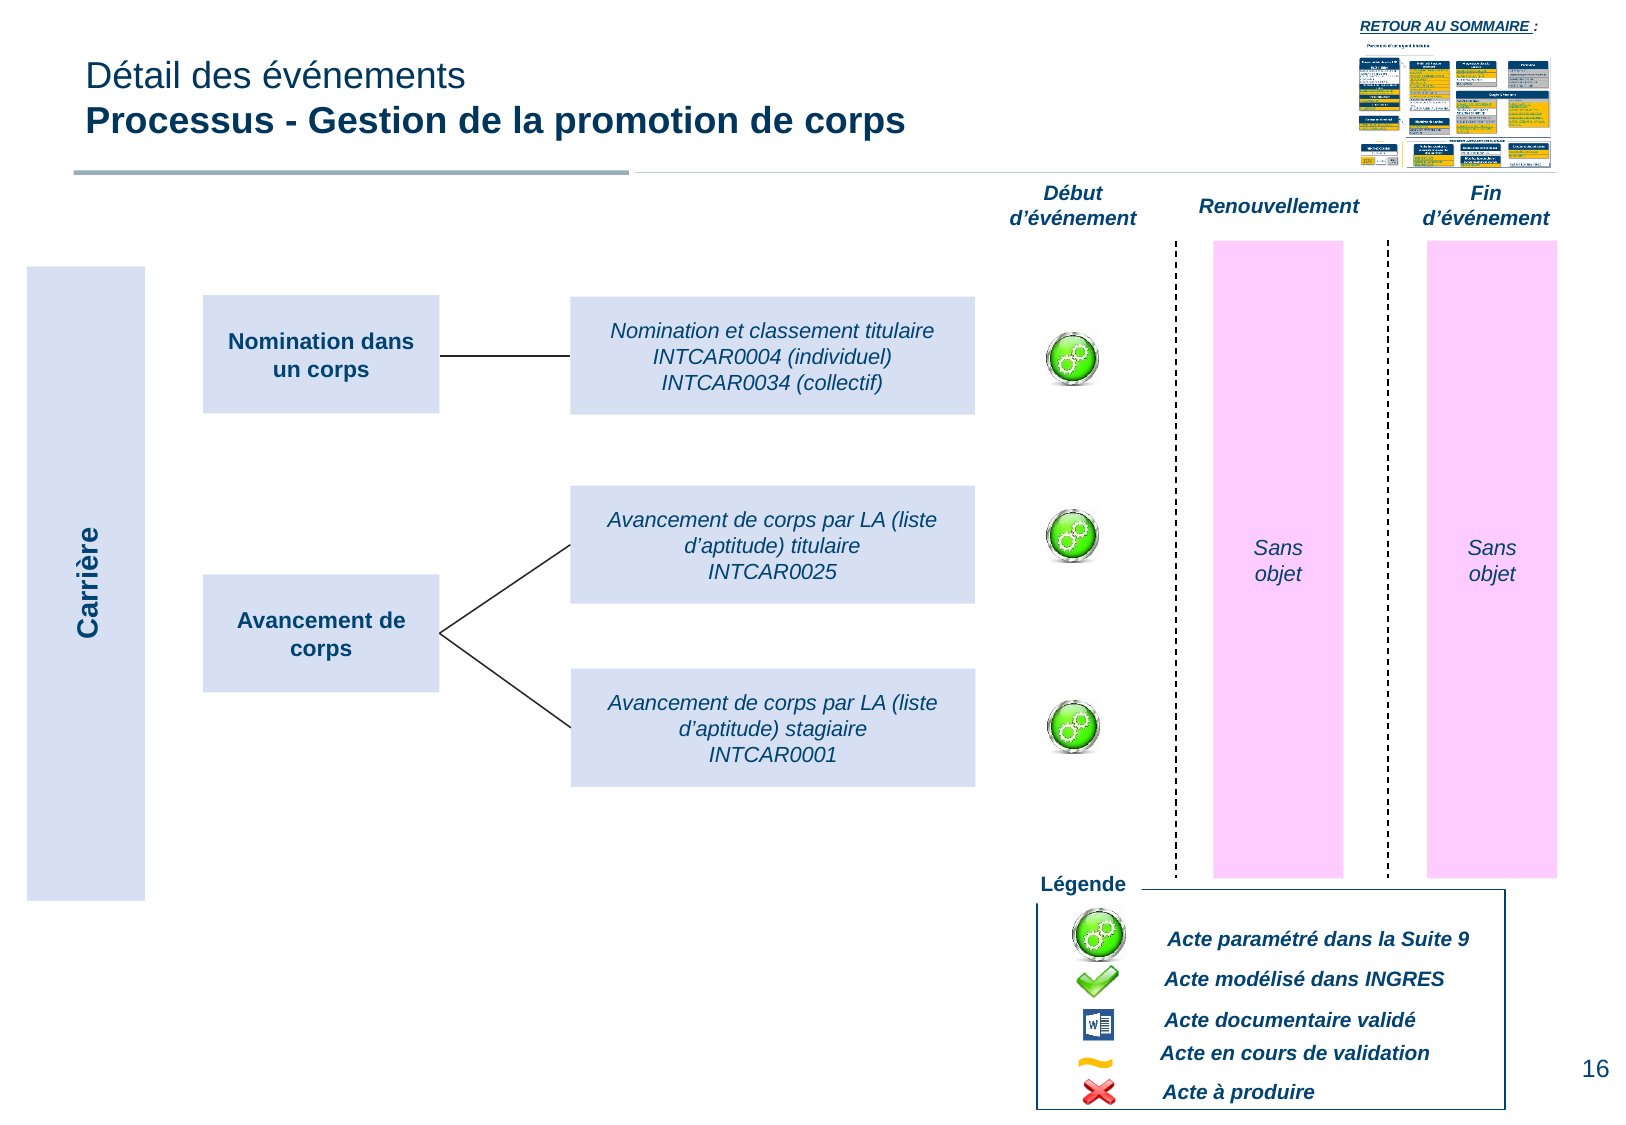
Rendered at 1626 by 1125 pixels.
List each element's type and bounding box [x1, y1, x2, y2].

picture [1046, 330, 1099, 386]
picture [1046, 507, 1099, 563]
picture [1047, 698, 1100, 754]
picture [1082, 1079, 1116, 1105]
picture [1067, 906, 1128, 1055]
picture [1359, 40, 1553, 168]
